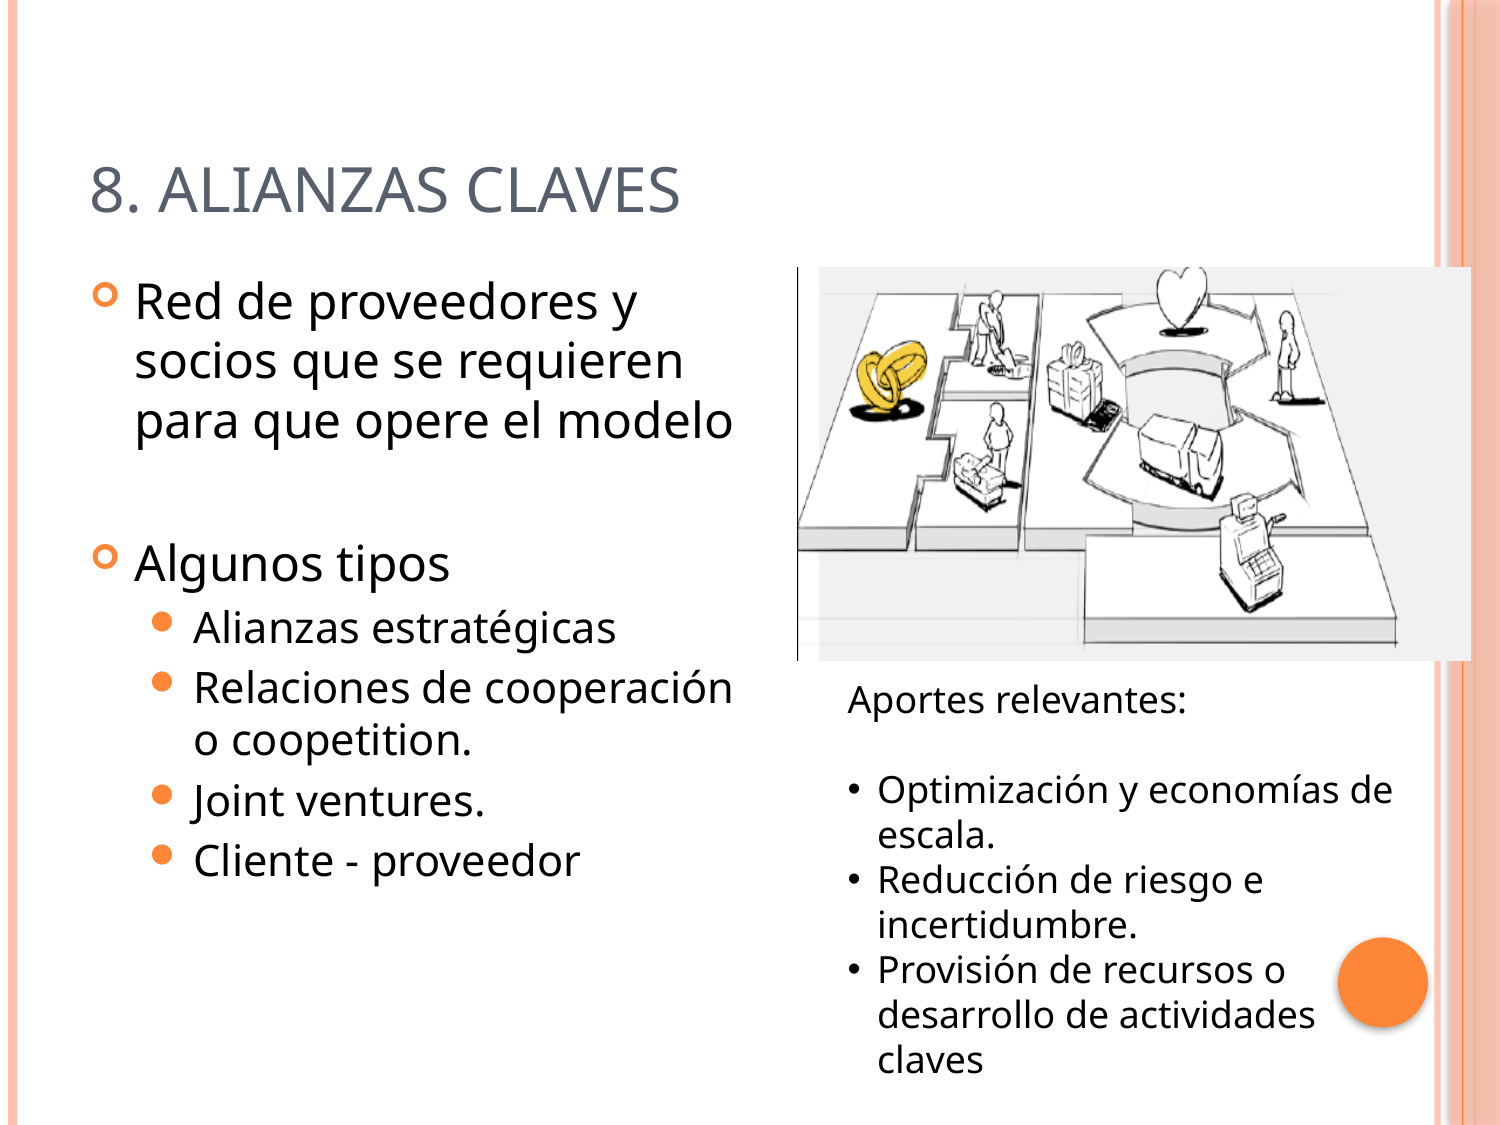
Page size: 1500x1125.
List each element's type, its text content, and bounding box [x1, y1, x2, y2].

list Red de proveedores y socios que se requieren para que opere el modelo Algunos tipos Alianzas estratégicas Relaciones de cooperación o coopetition. Joint ventures. Cliente - proveedor [75, 262, 750, 1005]
picture [796, 266, 1472, 662]
title 8. Alianzas claves [75, 45, 1300, 233]
text_box Aportes relevantes: Optimización y economías de escala. Reducción de riesgo e incertidumbre. Provisión de recursos o desarrollo de actividades claves [832, 671, 1447, 1125]
